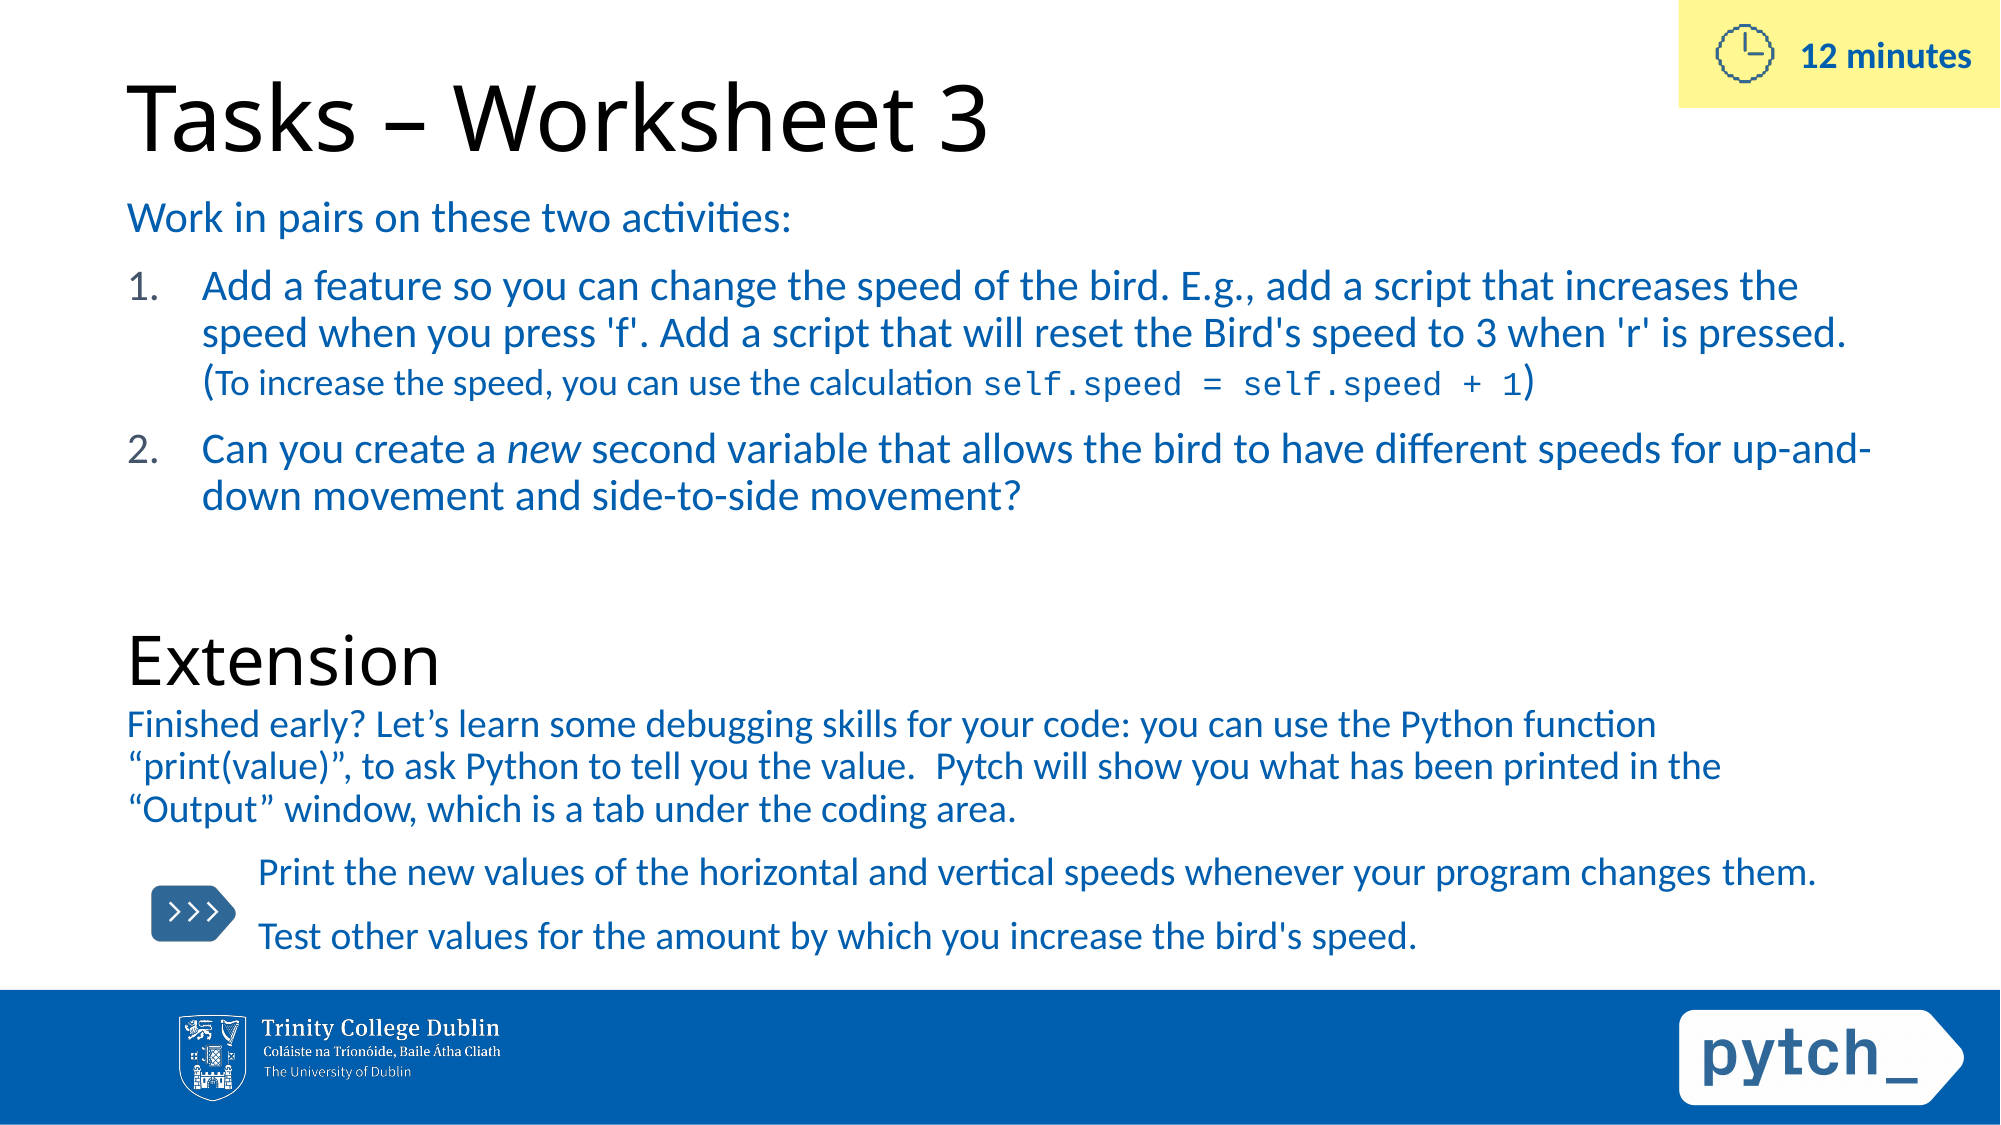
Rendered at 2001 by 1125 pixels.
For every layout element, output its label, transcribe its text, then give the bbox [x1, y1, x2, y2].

title Tasks – Worksheet 3 [111, 12, 1837, 186]
picture [141, 861, 246, 966]
picture [1590, 894, 2000, 1125]
picture [178, 1014, 502, 1102]
text_box Finished early? Let’s learn some debugging skills for your code: you can use the Python function “print(value)”, to ask Python to tell you the value. Pytch will show you what has been printed in the “Output” window, which is a tab under the coding area. Print the new values of the horizontal and vertical speeds whenever your program changes them. Test other values for the amount by which you increase the bird's speed. [111, 695, 1888, 983]
text_box Extension [111, 618, 1837, 695]
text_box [1678, 0, 2000, 108]
list Work in pairs on these two activities: Add a feature so you can change the speed of the bird. E.g., add a script that increases the speed when you press 'f'. Add a script that will reset the Bird's speed to 3 when 'r' is pressed. (To increase the speed, you can use the calculation self.speed = self.speed + 1) Can you create a new second variable that allows the bird to have different speeds for up-and-down movement and side-to-side movement? [111, 186, 1888, 546]
